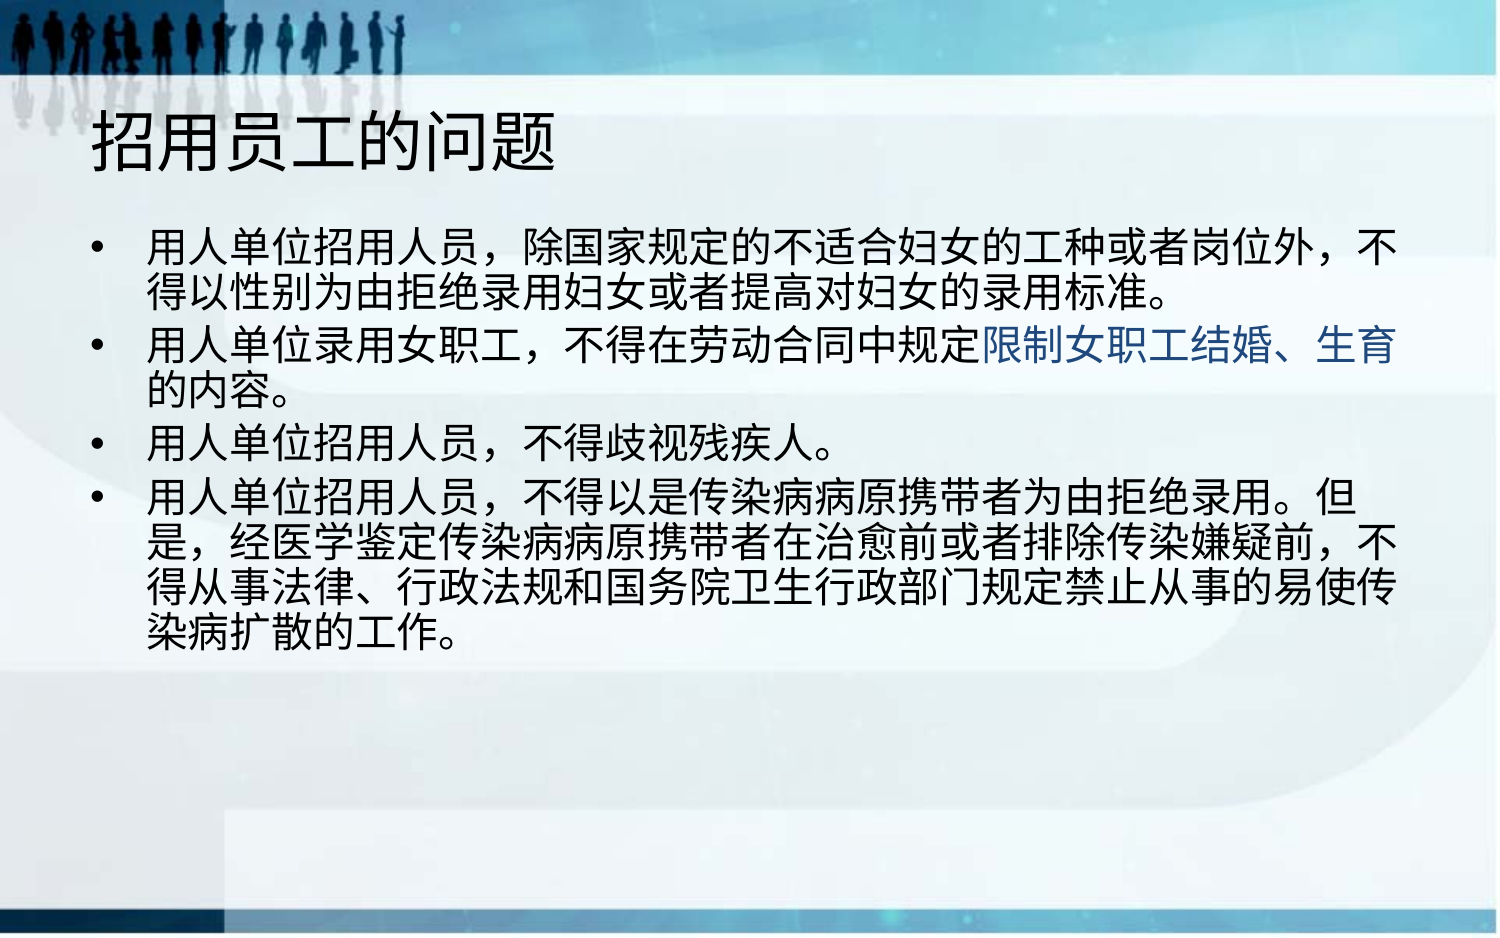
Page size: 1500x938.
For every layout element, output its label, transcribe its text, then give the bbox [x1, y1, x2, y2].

title 招用员工的问题 [74, 70, 1426, 210]
list 用人单位招用人员，除国家规定的不适合妇女的工种或者岗位外，不得以性别为由拒绝录用妇女或者提高对妇女的录用标准。 用人单位录用女职工，不得在劳动合同中规定限制女职工结婚、生育的内容。 用人单位招用人员，不得歧视残疾人。 用人单位招用人员，不得以是传染病病原携带者为由拒绝录用。但是，经医学鉴定传染病病原携带者在治愈前或者排除传染嫌疑前，不得从事法律、行政法规和国务院卫生行政部门规定禁止从事的易使传染病扩散的工作。 [74, 218, 1426, 838]
picture [0, 0, 1500, 938]
